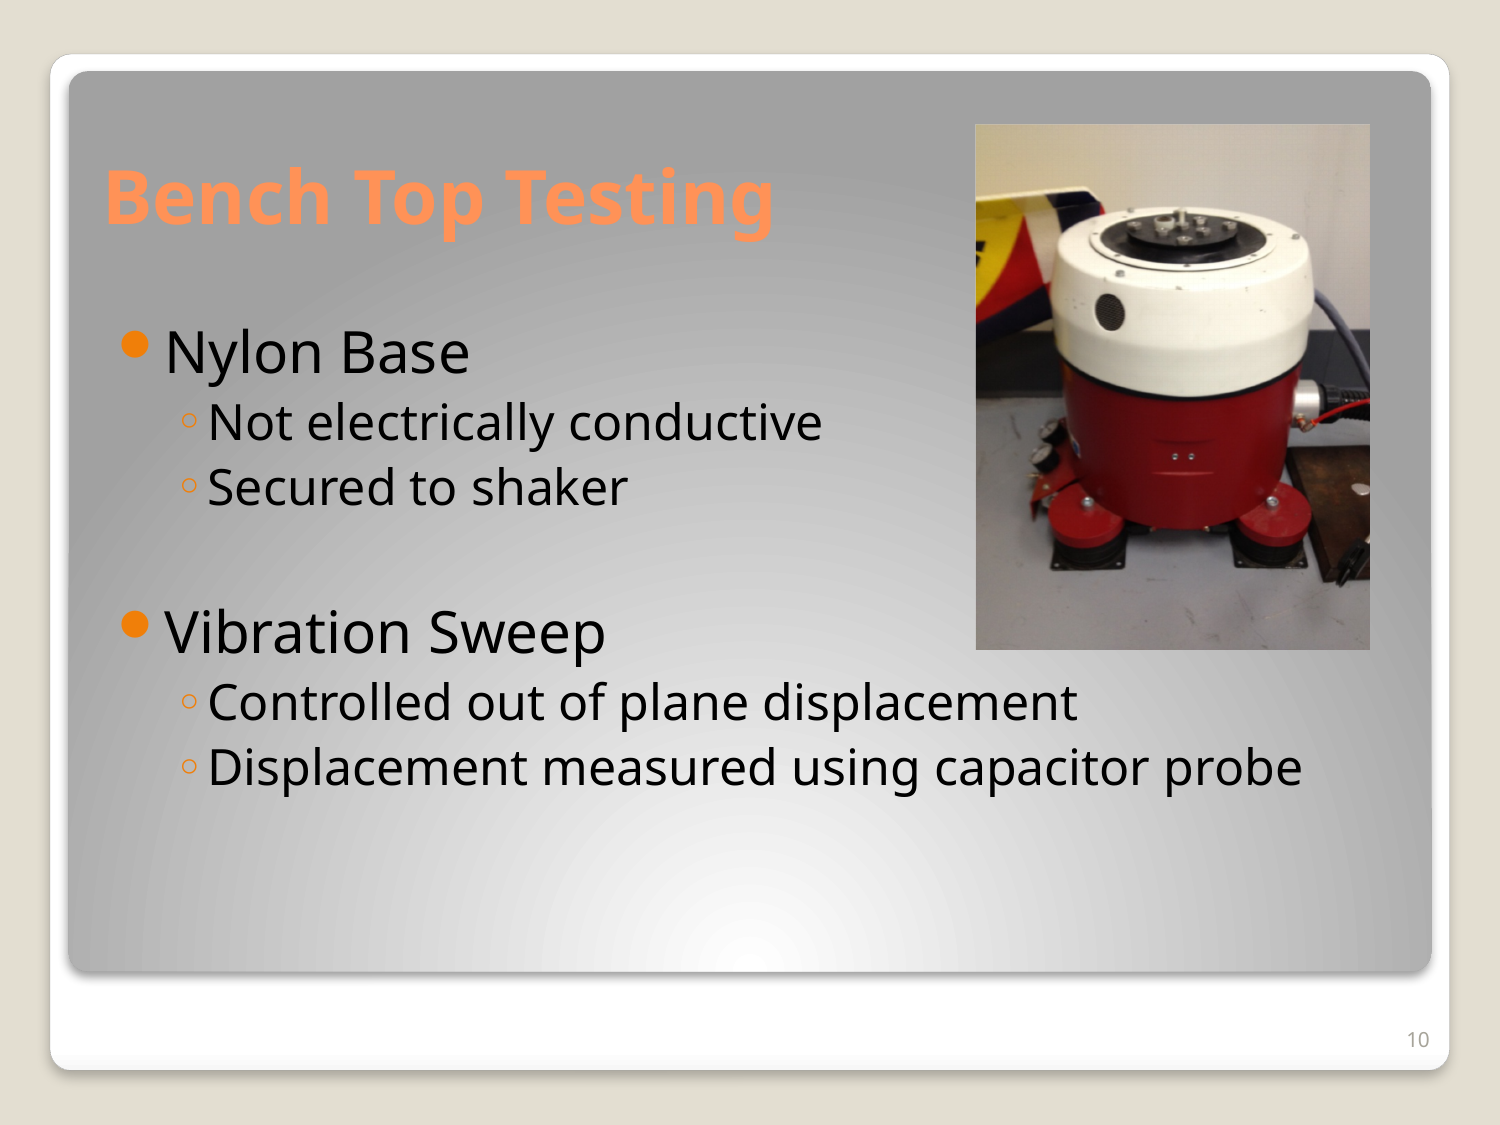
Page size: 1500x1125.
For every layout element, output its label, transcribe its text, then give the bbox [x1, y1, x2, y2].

slide_number 10 [1369, 1002, 1445, 1063]
list Nylon Base Not electrically conductive Secured to shaker Vibration Sweep Controlled out of plane displacement Displacement measured using capacitor probe [87, 299, 1430, 987]
title Bench Top Testing [87, 75, 1430, 248]
picture [909, 125, 1435, 650]
